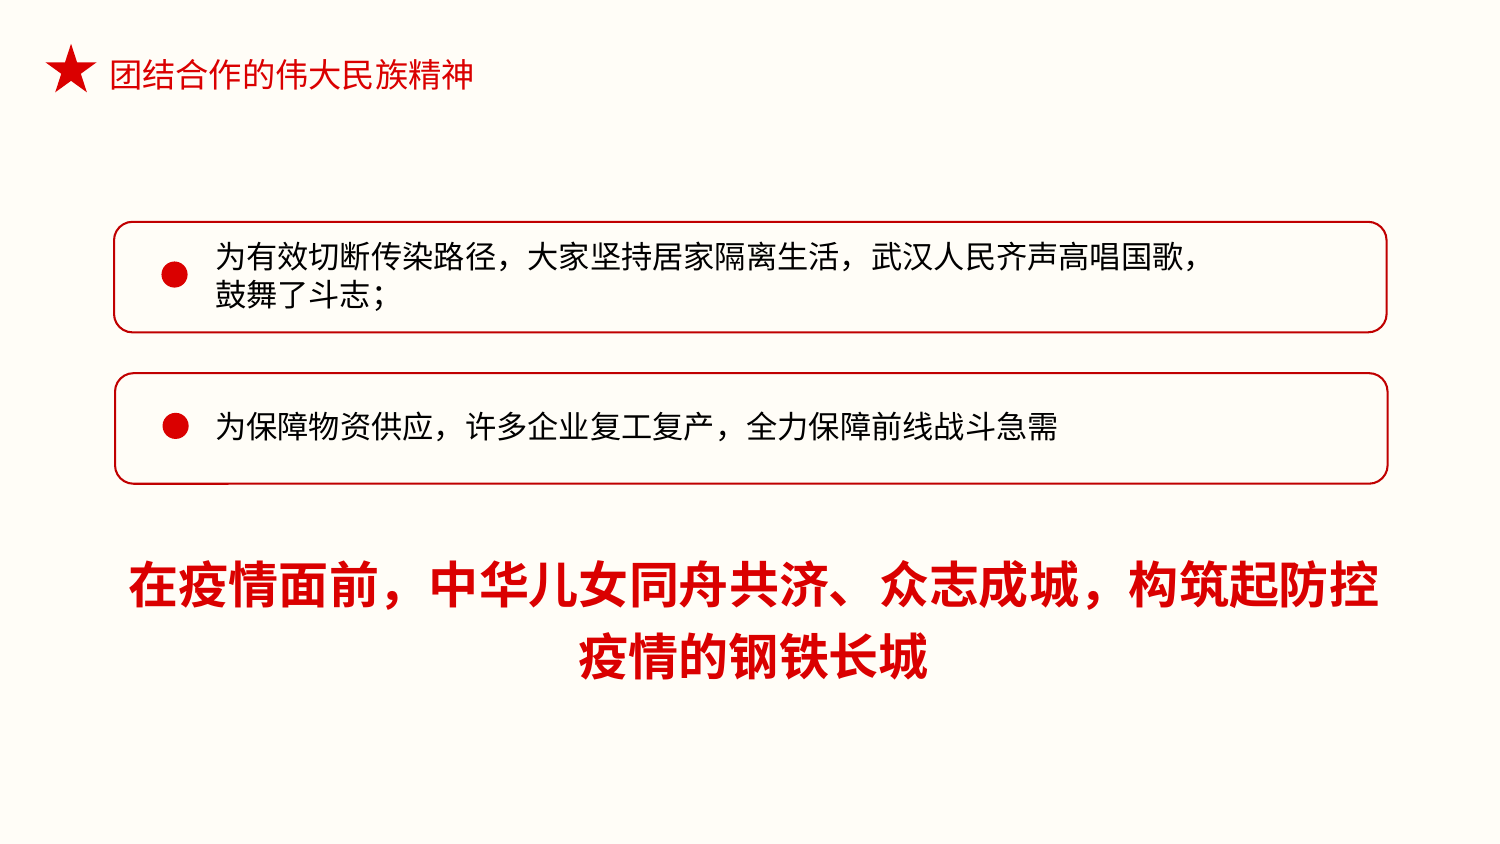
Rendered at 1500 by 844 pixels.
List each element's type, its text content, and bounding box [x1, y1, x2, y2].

text_box 在疫情面前，中华儿女同舟共济、众志成城，构筑起防控疫情的钢铁长城 [106, 534, 1402, 694]
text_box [115, 373, 1388, 484]
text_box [114, 221, 1387, 333]
